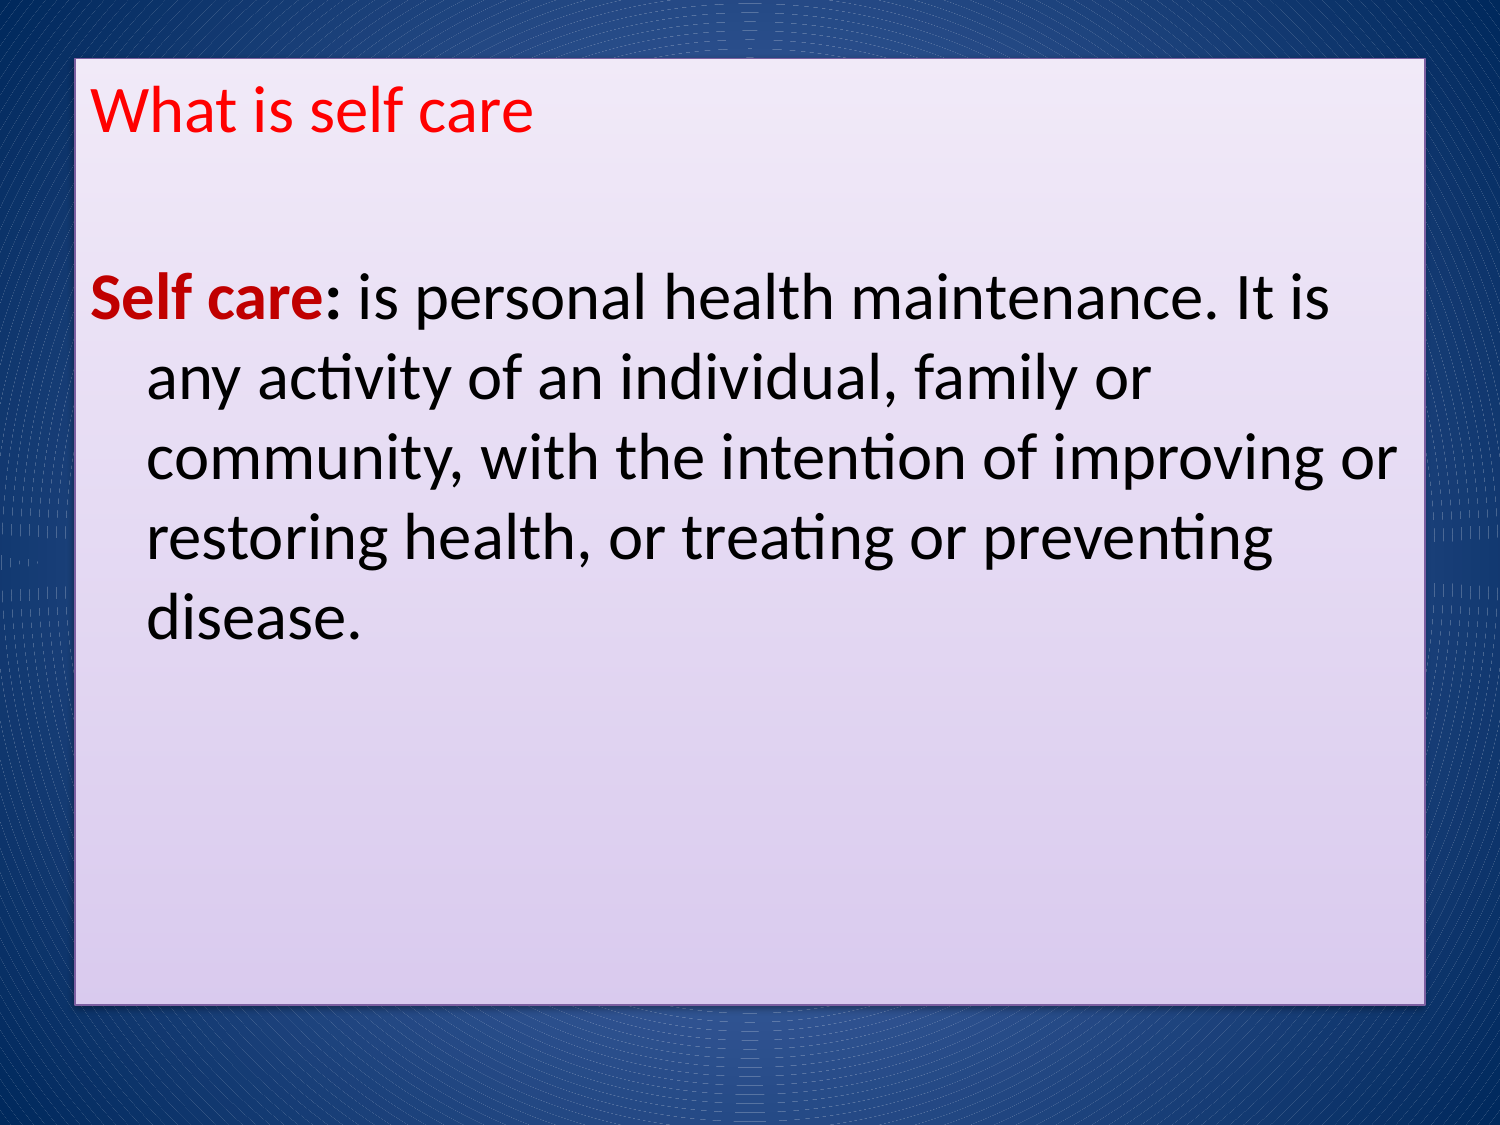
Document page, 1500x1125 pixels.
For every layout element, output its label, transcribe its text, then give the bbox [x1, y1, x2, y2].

list What is self care Self care: is personal health maintenance. It is any activity of an individual, family or community, with the intention of improving or restoring health, or treating or preventing disease. [74, 58, 1426, 1006]
